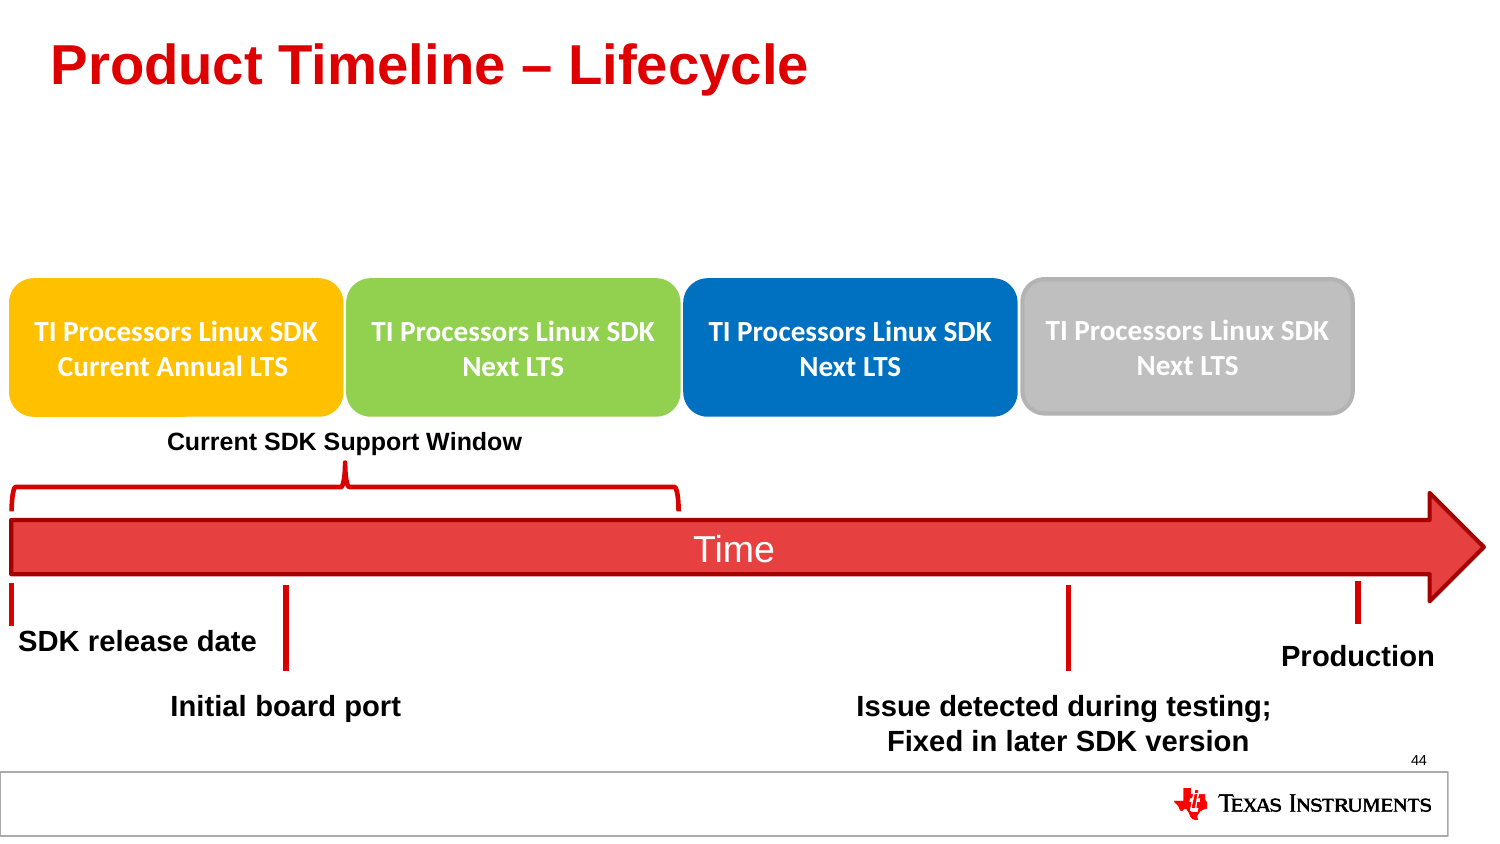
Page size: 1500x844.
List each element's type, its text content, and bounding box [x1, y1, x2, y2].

text_box Production [1266, 629, 1450, 680]
text_box TI Processors Linux SDK Next LTS [1020, 277, 1355, 416]
text_box TI Processors Linux SDK Current Annual LTS [9, 278, 344, 417]
picture [1174, 788, 1431, 820]
text_box [10, 464, 680, 512]
text_box Time [9, 490, 1486, 604]
text_box Current SDK Support Window [152, 418, 538, 464]
title Product Timeline – Lifecycle [37, 17, 1426, 119]
text_box SDK release date [3, 615, 273, 665]
text_box TI Processors Linux SDK Next LTS [683, 278, 1018, 417]
slide_number 44 [1089, 744, 1440, 770]
text_box Issue detected during testing; Fixed in later SDK version [841, 679, 1296, 765]
text_box TI Processors Linux SDK Next LTS [346, 278, 681, 417]
text_box Initial board port [155, 679, 417, 730]
